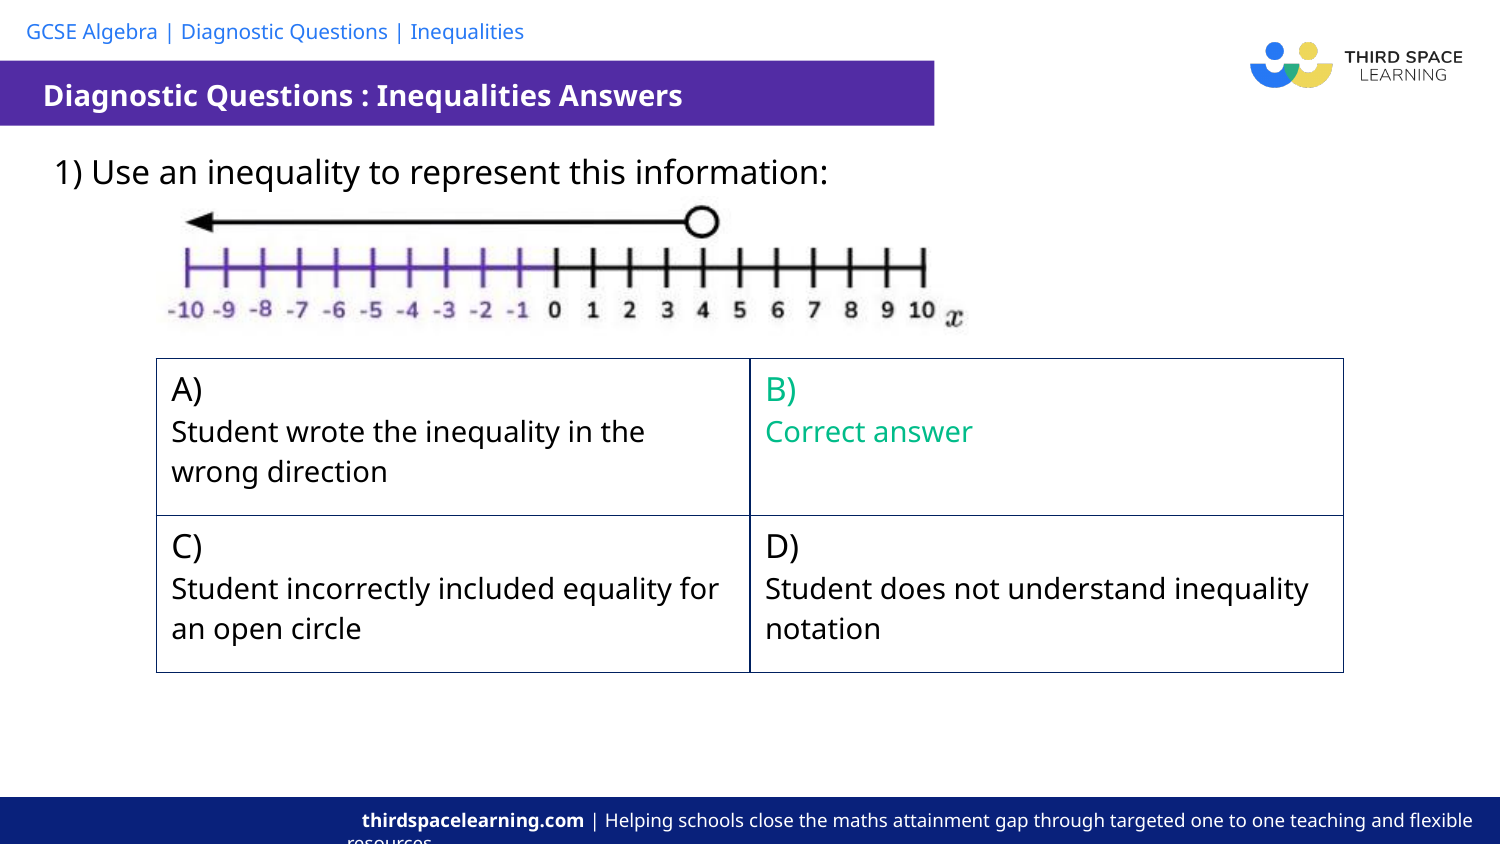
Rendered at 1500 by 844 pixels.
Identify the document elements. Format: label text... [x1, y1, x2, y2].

picture [1250, 33, 1465, 99]
picture [155, 196, 976, 340]
table_header 1) Use an inequality to represent this information: [19, 142, 930, 330]
text_box Diagnostic Questions : Inequalities Answers [27, 61, 778, 127]
